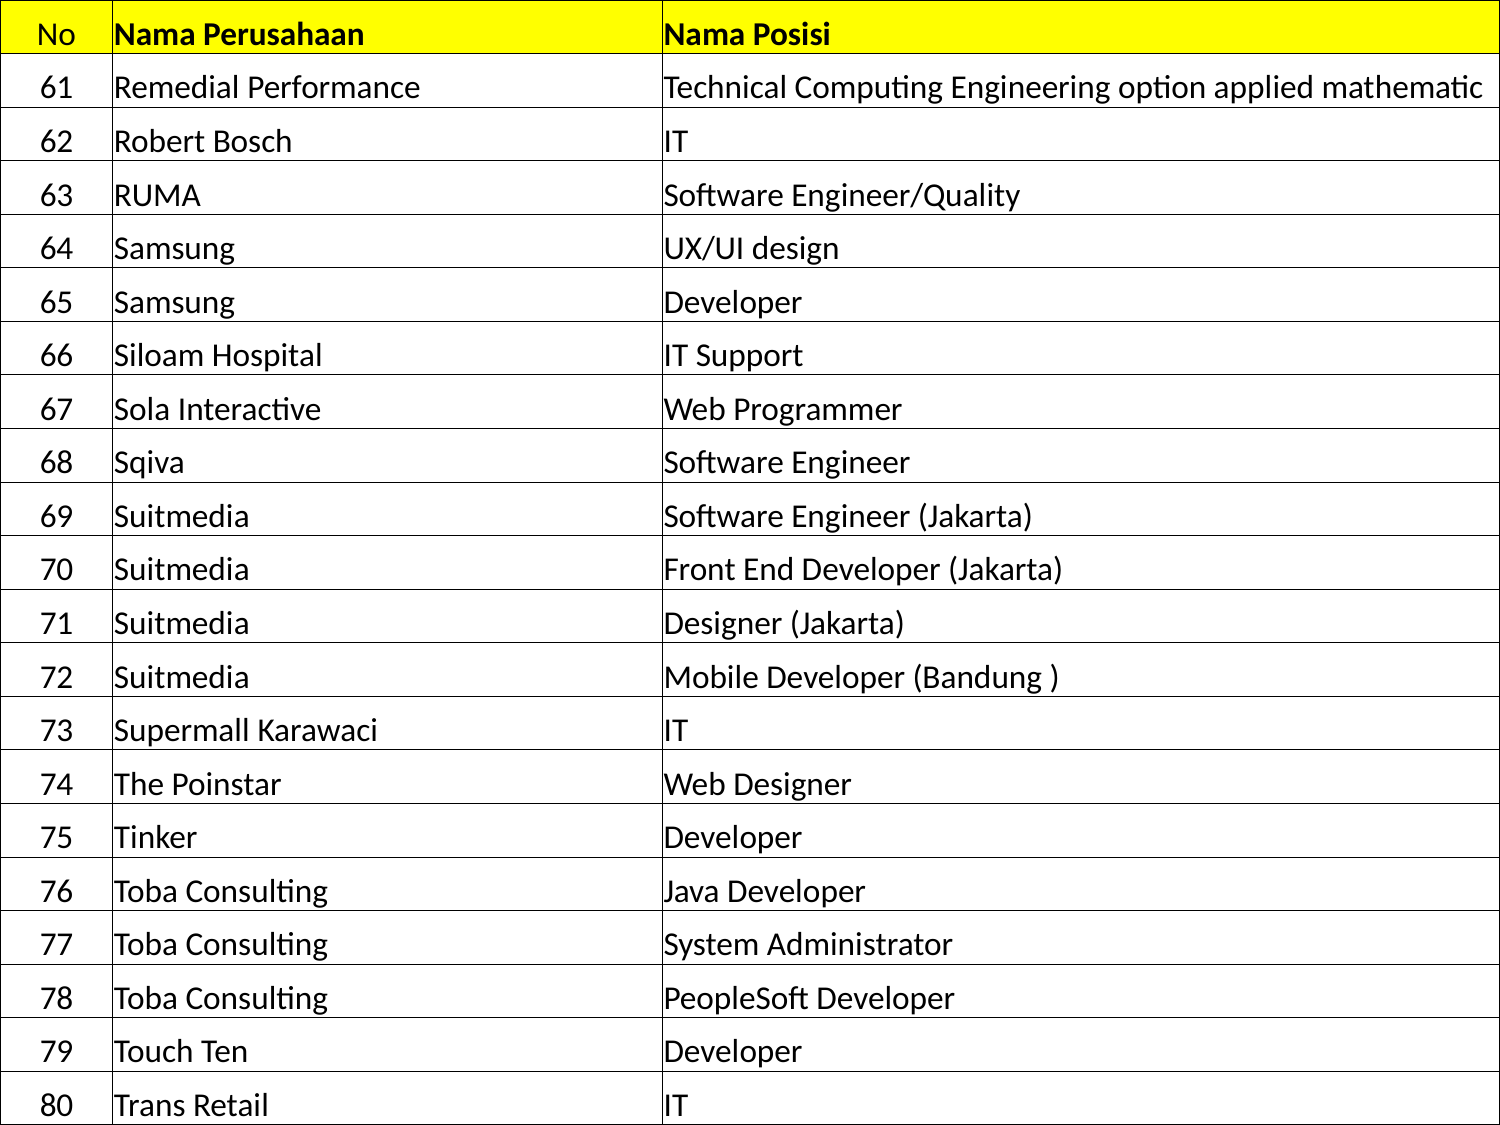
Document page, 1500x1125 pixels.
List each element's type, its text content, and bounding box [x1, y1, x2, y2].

table_cell The Poinstar [113, 750, 662, 803]
table_cell Tinker [113, 804, 662, 857]
table_cell IT Support [663, 322, 1499, 374]
table_cell Technical Computing Engineering option applied mathematic [663, 54, 1499, 107]
table_cell Remedial Performance [113, 54, 662, 107]
table_header Nama Posisi [663, 1, 1499, 53]
table_cell Suitmedia [113, 590, 662, 642]
table_cell IT [663, 1072, 1499, 1124]
table_cell 76 [1, 858, 112, 910]
table_cell System Administrator [663, 911, 1499, 964]
table_header No [1, 1, 112, 53]
table_cell Software Engineer/Quality [663, 161, 1499, 214]
table_cell Front End Developer (Jakarta) [663, 536, 1499, 589]
table_cell UX/UI design [663, 215, 1499, 267]
table_cell Developer [663, 268, 1499, 321]
table_cell Designer (Jakarta) [663, 590, 1499, 642]
table_cell Software Engineer [663, 429, 1499, 482]
table_cell Suitmedia [113, 483, 662, 535]
table_cell RUMA [113, 161, 662, 214]
table_cell 62 [1, 108, 112, 160]
table_cell 77 [1, 911, 112, 964]
table_cell Sola Interactive [113, 375, 662, 428]
table_cell 80 [1, 1072, 112, 1124]
table_cell IT [663, 697, 1499, 749]
table_cell 69 [1, 483, 112, 535]
table_cell 65 [1, 268, 112, 321]
table_cell Developer [663, 804, 1499, 857]
table_cell Siloam Hospital [113, 322, 662, 374]
table_cell Robert Bosch [113, 108, 662, 160]
table_cell Software Engineer (Jakarta) [663, 483, 1499, 535]
table_cell 70 [1, 536, 112, 589]
table_cell Touch Ten [113, 1018, 662, 1071]
table_cell 78 [1, 965, 112, 1017]
table_cell 68 [1, 429, 112, 482]
table_cell PeopleSoft Developer [663, 965, 1499, 1017]
table_cell 71 [1, 590, 112, 642]
table_cell Samsung [113, 268, 662, 321]
table_cell 64 [1, 215, 112, 267]
table_cell 74 [1, 750, 112, 803]
table_cell 72 [1, 643, 112, 696]
table_cell 79 [1, 1018, 112, 1071]
table_cell IT [663, 108, 1499, 160]
table_cell Samsung [113, 215, 662, 267]
table_cell Suitmedia [113, 643, 662, 696]
table_cell Suitmedia [113, 536, 662, 589]
table_cell Toba Consulting [113, 911, 662, 964]
table_cell Toba Consulting [113, 858, 662, 910]
table_cell Web Designer [663, 750, 1499, 803]
table_cell Developer [663, 1018, 1499, 1071]
table_cell 73 [1, 697, 112, 749]
table_cell Web Programmer [663, 375, 1499, 428]
table_cell 75 [1, 804, 112, 857]
table_cell Supermall Karawaci [113, 697, 662, 749]
table_cell Mobile Developer (Bandung ) [663, 643, 1499, 696]
table_cell 67 [1, 375, 112, 428]
table_cell Trans Retail [113, 1072, 662, 1124]
table_cell 63 [1, 161, 112, 214]
table_cell 66 [1, 322, 112, 374]
table_cell Java Developer [663, 858, 1499, 910]
table_cell Sqiva [113, 429, 662, 482]
table_cell Toba Consulting [113, 965, 662, 1017]
table_cell 61 [1, 54, 112, 107]
table_header Nama Perusahaan [113, 1, 662, 53]
